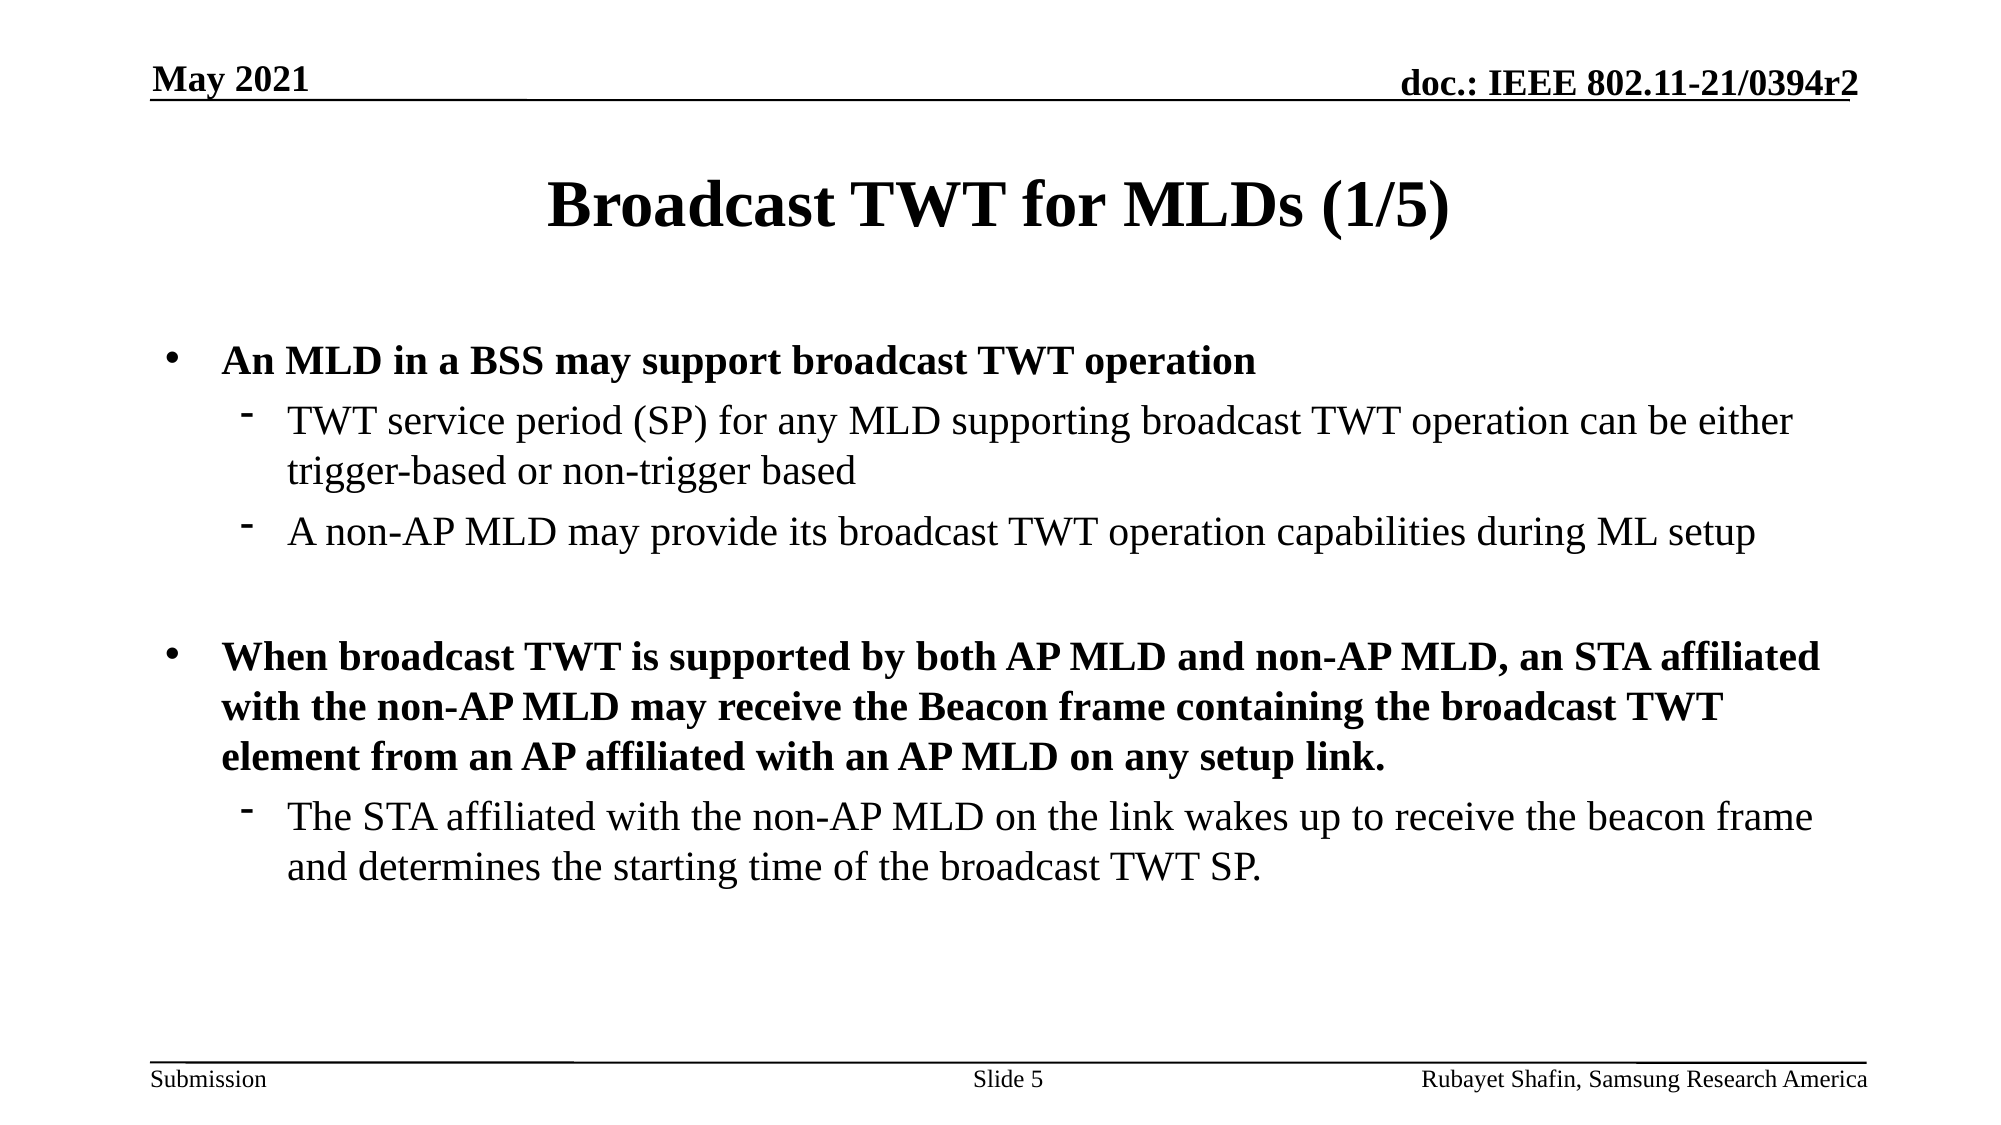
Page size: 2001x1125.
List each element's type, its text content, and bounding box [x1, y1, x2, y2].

title Broadcast TWT for MLDs (1/5) [149, 112, 1850, 288]
list An MLD in a BSS may support broadcast TWT operation TWT service period (SP) for any MLD supporting broadcast TWT operation can be either trigger-based or non-trigger based A non-AP MLD may provide its broadcast TWT operation capabilities during ML setup When broadcast TWT is supported by both AP MLD and non-AP MLD, an STA affiliated with the non-AP MLD may receive the Beacon frame containing the broadcast TWT element from an AP affiliated with an AP MLD on any setup link. The STA affiliated with the non-AP MLD on the link wakes up to receive the beacon frame and determines the starting time of the broadcast TWT SP. [149, 324, 1850, 1000]
footer Rubayet Shafin, Samsung Research America [1171, 1061, 1869, 1093]
slide_number Slide 5 [950, 1061, 1067, 1123]
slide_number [152, 54, 563, 100]
